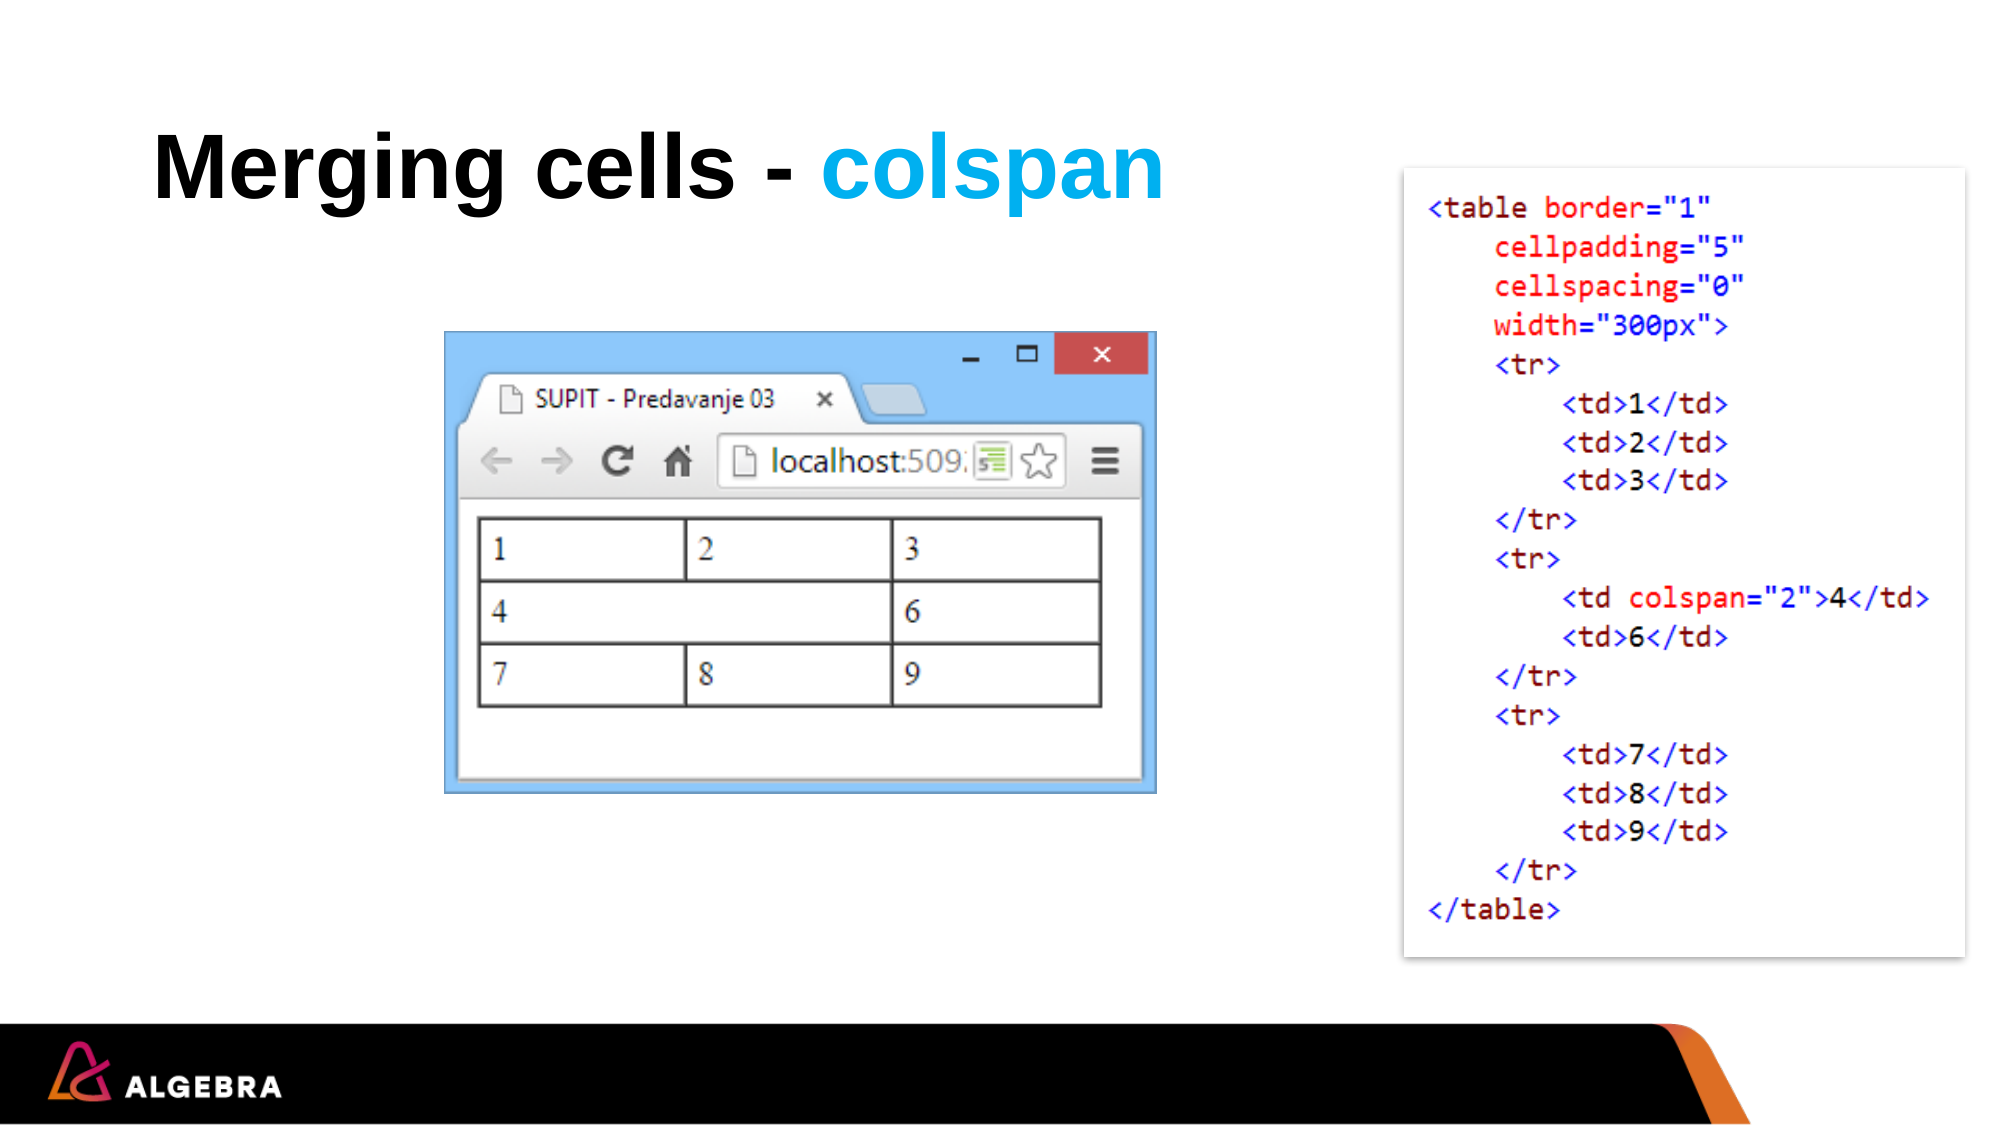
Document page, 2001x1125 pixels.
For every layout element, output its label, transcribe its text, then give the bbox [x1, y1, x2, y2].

picture [444, 331, 1157, 794]
picture [0, 1023, 1958, 1125]
picture [1417, 182, 1951, 943]
title Merging cells - colspan [137, 59, 1863, 278]
